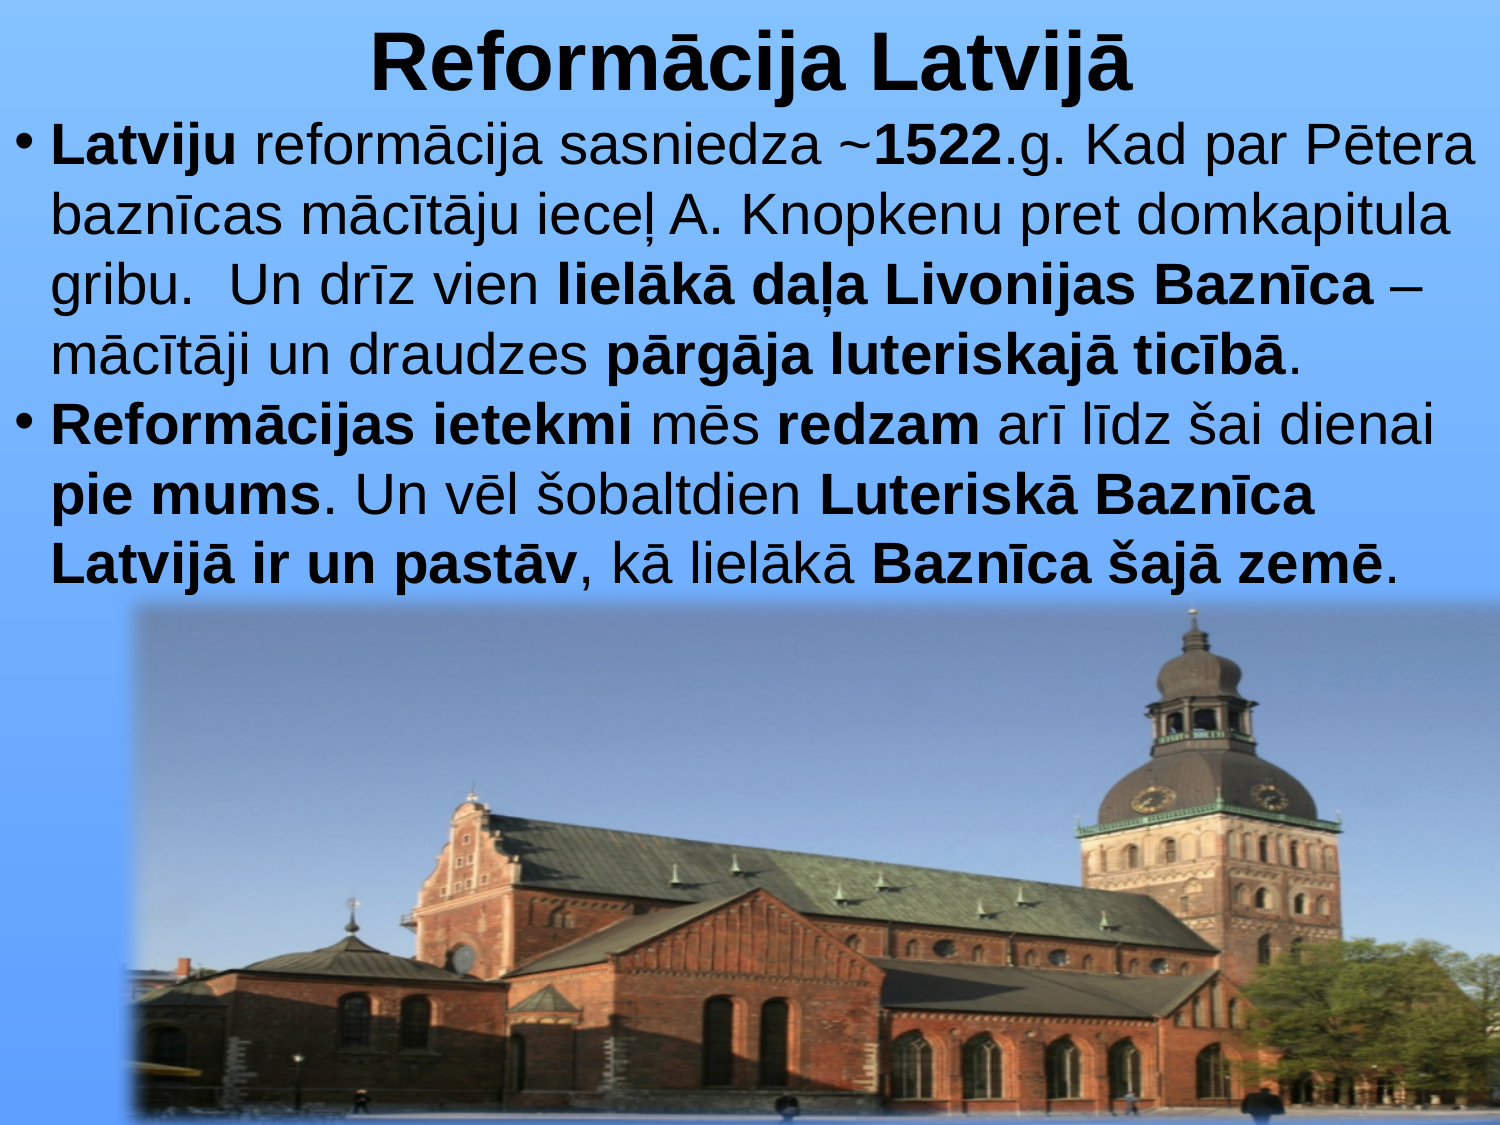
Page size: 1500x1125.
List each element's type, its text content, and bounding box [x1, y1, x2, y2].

title Reformācija Latvijā [76, 0, 1428, 98]
picture [116, 585, 1500, 1125]
text_box Latviju reformācija sasniedza ~1522.g. Kad par Pētera baznīcas mācītāju ieceļ A. Knopkenu pret domkapitula gribu. Un drīz vien lielākā daļa Livonijas Baznīca – mācītāji un draudzes pārgāja luteriskajā ticībā. Reformācijas ietekmi mēs redzam arī līdz šai dienai pie mums. Un vēl šobaltdien Luteriskā Baznīca Latvijā ir un pastāv, kā lielākā Baznīca šajā zemē. [0, 98, 1500, 604]
